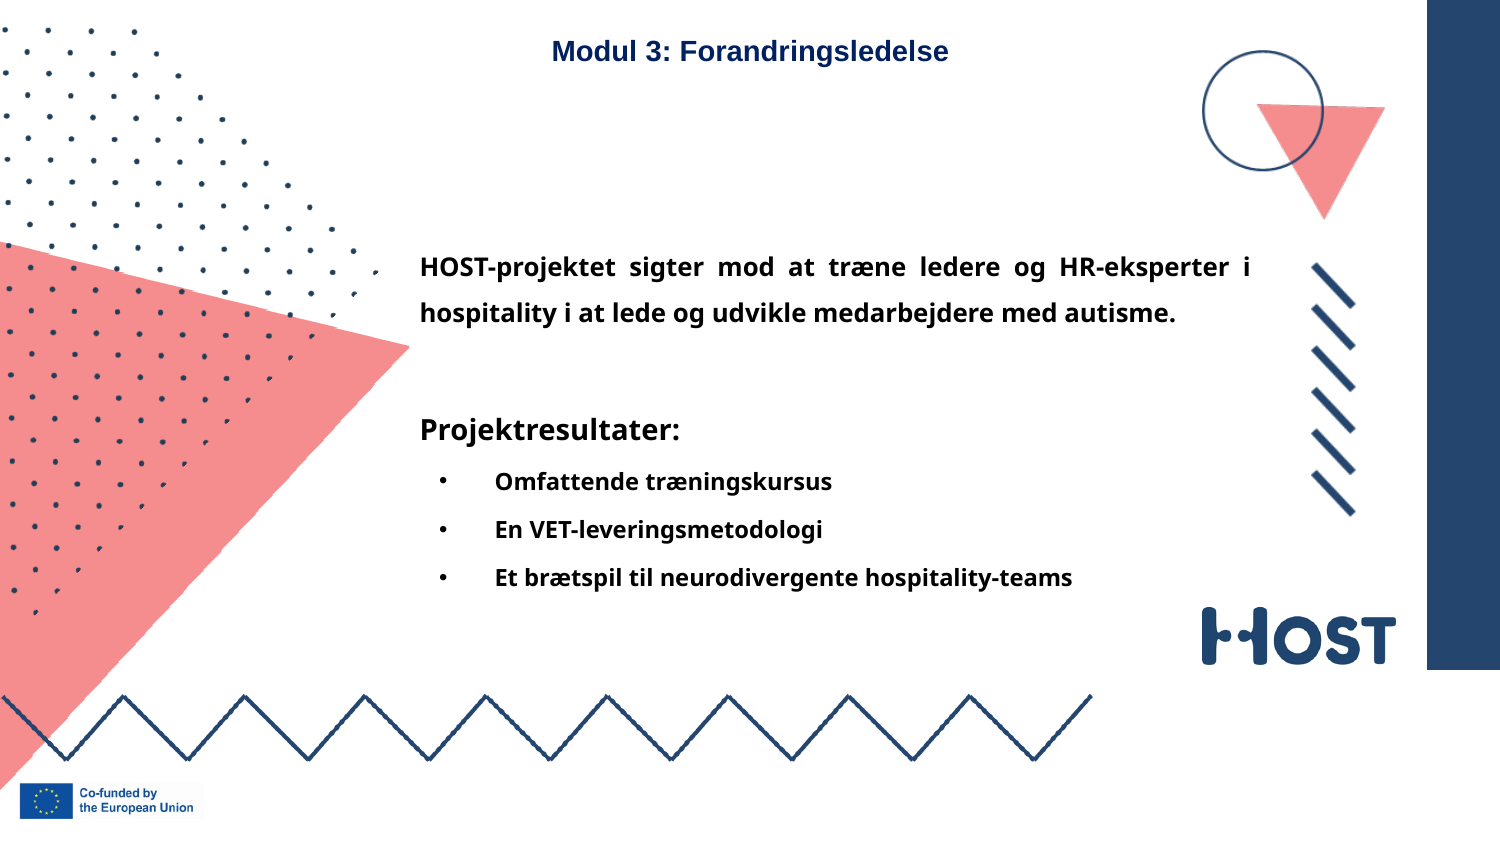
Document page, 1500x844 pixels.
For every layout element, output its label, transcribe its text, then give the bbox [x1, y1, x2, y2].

list HOST-projektet sigter mod at træne ledere og HR-eksperter i hospitality i at lede og udvikle medarbejdere med autisme. Projektresultater: Omfattende træningskursus En VET-leveringsmetodologi Et brætspil til neurodivergente hospitality-teams [404, 220, 1268, 667]
picture [0, 23, 1093, 844]
text_box Modul 3: Forandringsledelse [536, 12, 980, 75]
picture [1427, 0, 1500, 670]
picture [1310, 261, 1357, 519]
picture [1202, 50, 1385, 220]
picture [1268, 607, 1396, 665]
